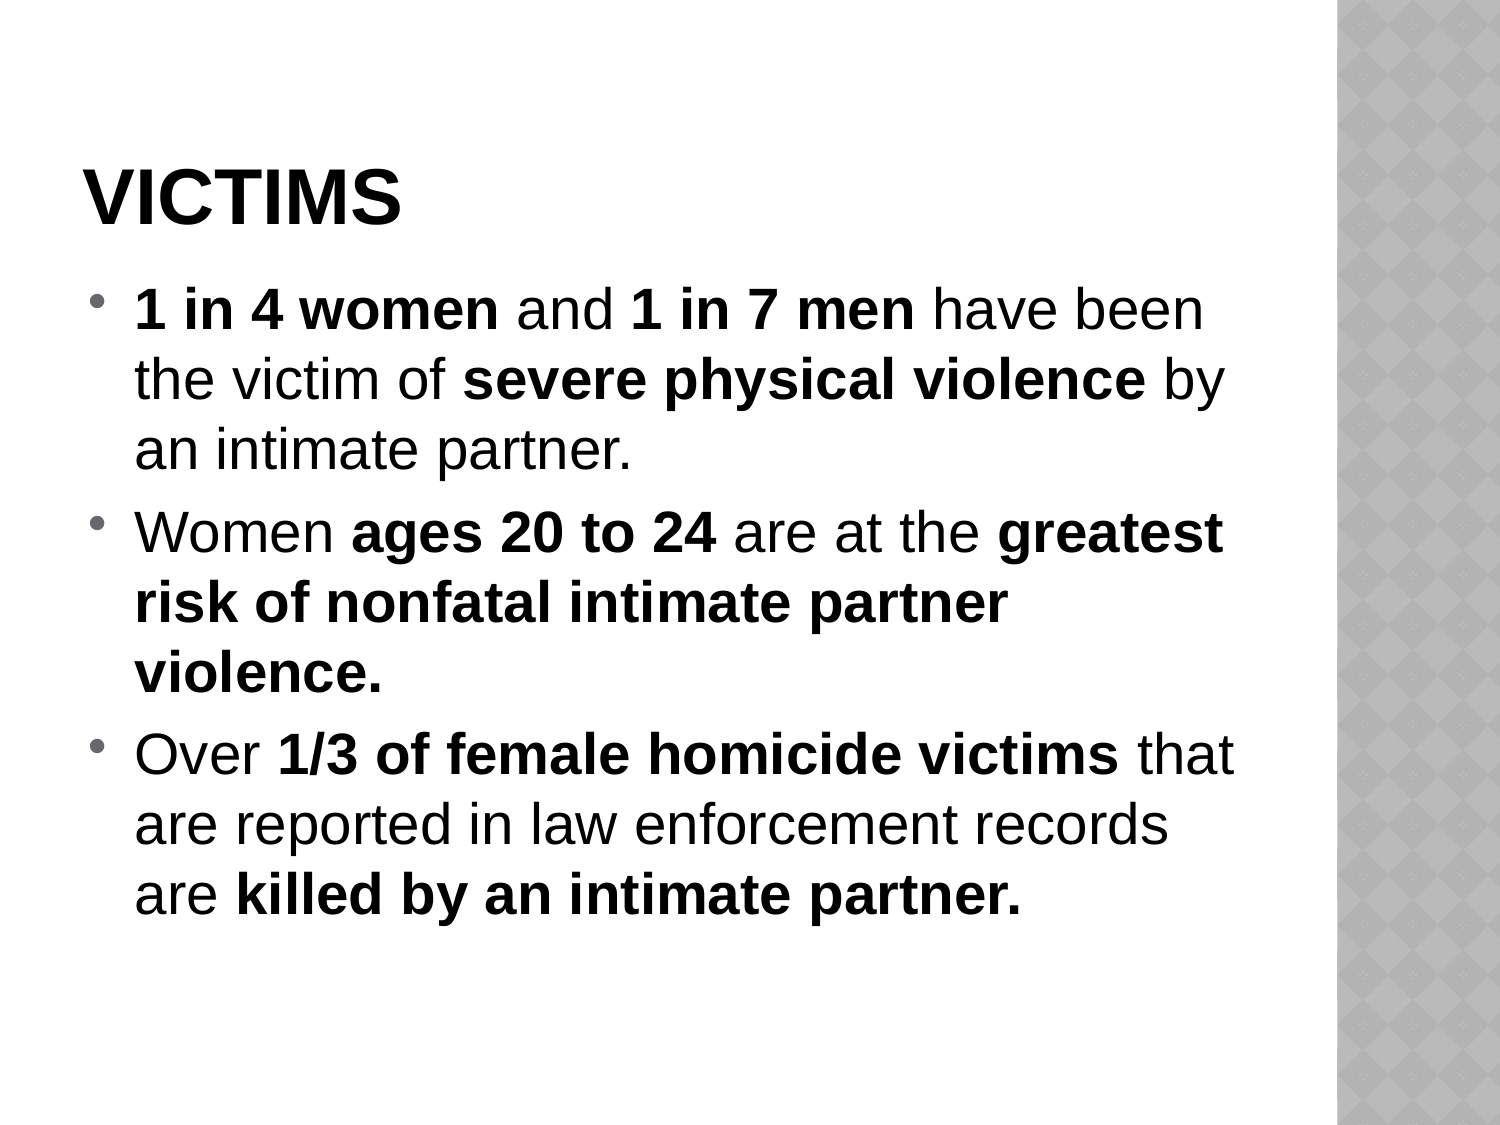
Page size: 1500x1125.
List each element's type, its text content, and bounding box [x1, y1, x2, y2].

list 1 in 4 women and 1 in 7 men have been the victim of severe physical violence by an intimate partner. Women ages 20 to 24 are at the greatest risk of nonfatal intimate partner violence. Over 1/3 of female homicide victims that are reported in law enforcement records are killed by an intimate partner. [75, 264, 1263, 1060]
title victims [75, 52, 1263, 240]
